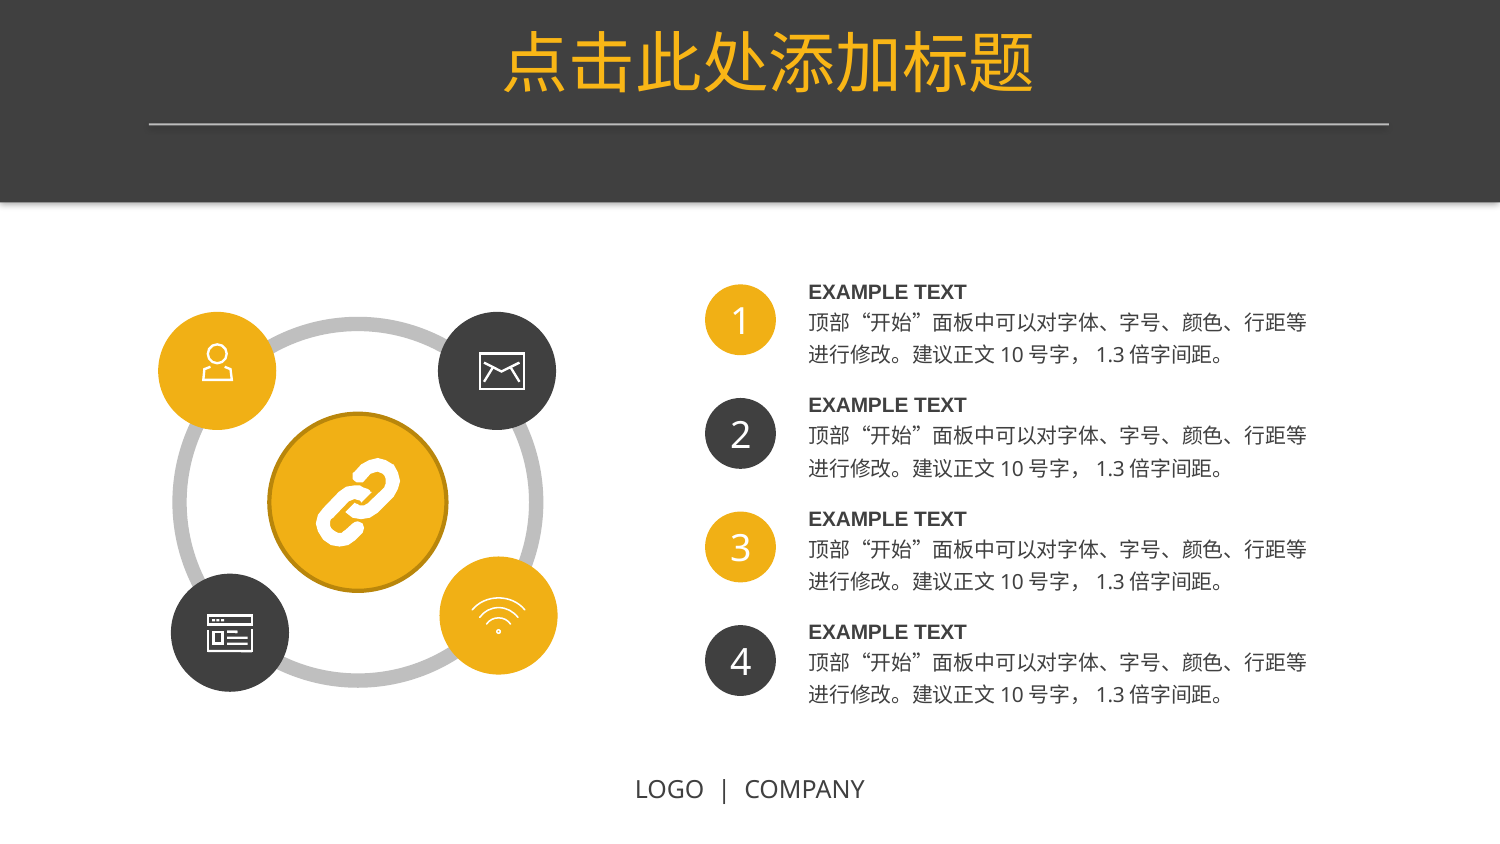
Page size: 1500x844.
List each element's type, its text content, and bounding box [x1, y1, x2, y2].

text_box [203, 344, 233, 380]
text_box [267, 411, 449, 593]
text_box 1 [702, 282, 779, 358]
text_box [793, 608, 1333, 715]
text_box [0, 0, 1500, 203]
text_box 3 [702, 509, 779, 585]
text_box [793, 485, 1333, 602]
text_box 4 [702, 623, 779, 699]
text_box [479, 353, 524, 390]
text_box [793, 371, 1333, 484]
text_box LOGO | COMPANY [594, 771, 906, 811]
text_box [511, 424, 546, 565]
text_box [471, 597, 526, 634]
text_box [168, 571, 292, 694]
text_box [437, 554, 560, 677]
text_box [207, 615, 253, 652]
text_box [269, 314, 446, 354]
text_box [156, 309, 279, 433]
text_box 2 [702, 395, 779, 471]
text_box [345, 457, 401, 520]
text_box [315, 485, 372, 547]
text_box 点击此处添加标题 [240, 12, 1297, 108]
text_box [793, 258, 1333, 371]
text_box [170, 425, 206, 586]
text_box [278, 647, 457, 690]
text_box [435, 309, 559, 433]
